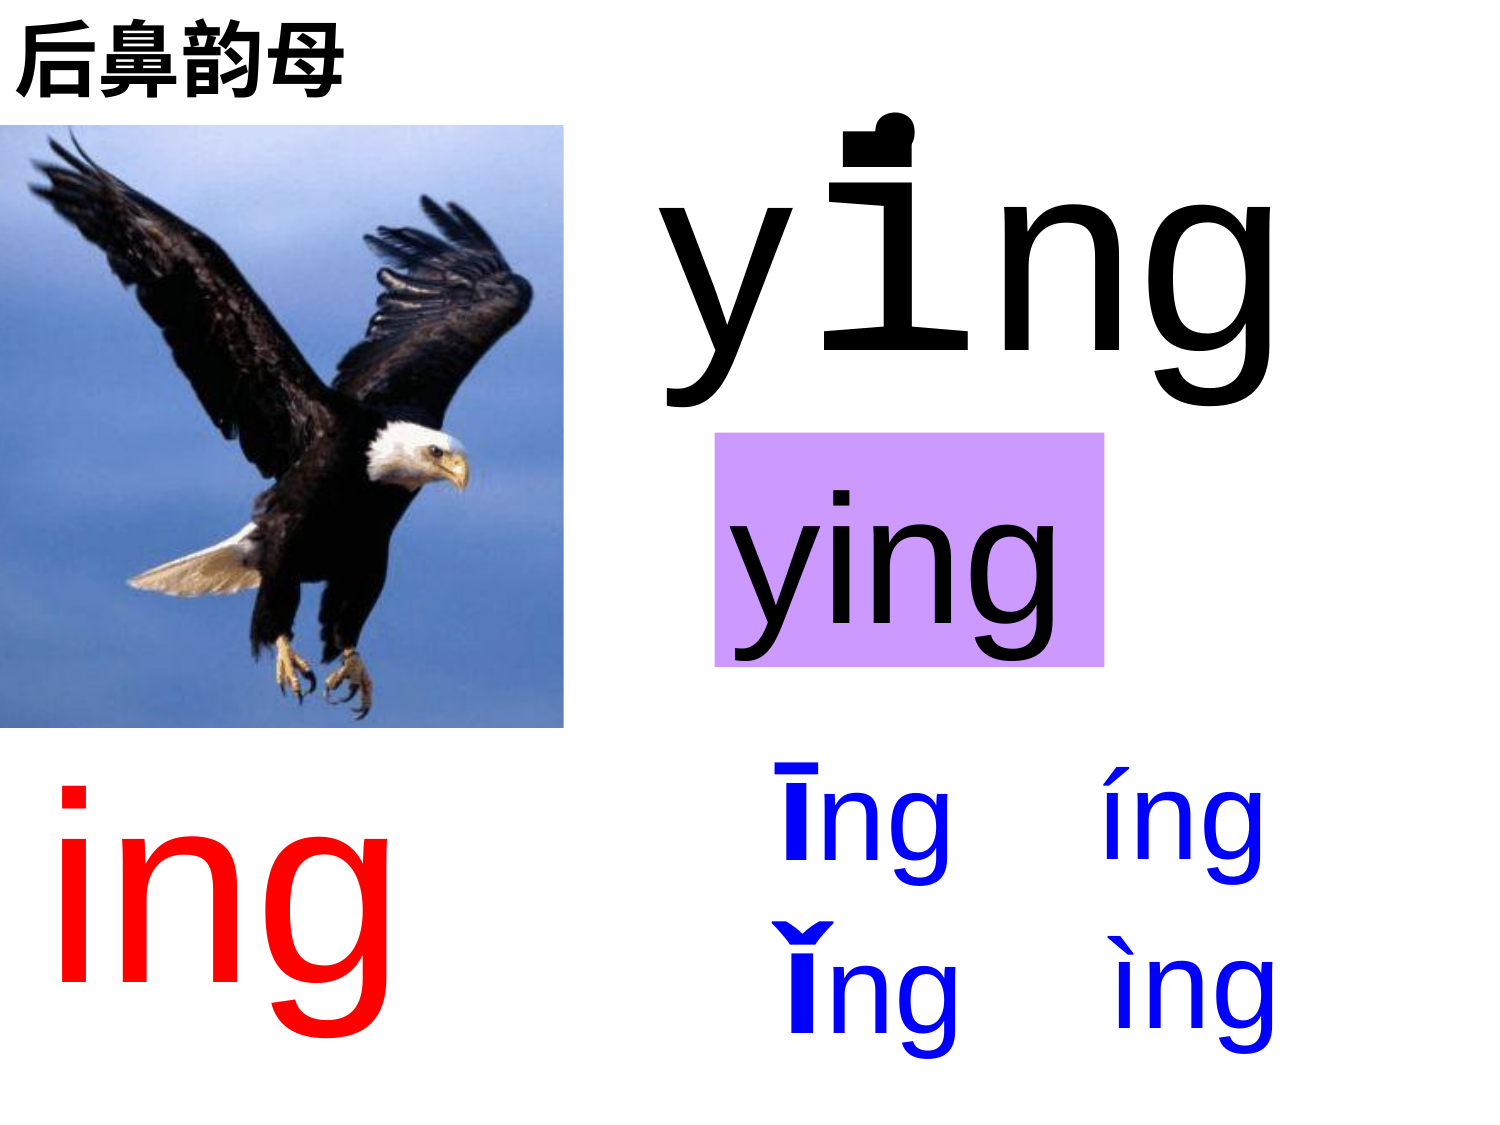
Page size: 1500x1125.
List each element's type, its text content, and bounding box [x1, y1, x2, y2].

text_box ying [714, 432, 1105, 668]
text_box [643, 30, 1376, 422]
text_box ing [29, 704, 597, 1044]
text_box 后鼻韵母 [0, 0, 379, 115]
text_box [761, 706, 1388, 1071]
picture [0, 125, 564, 729]
